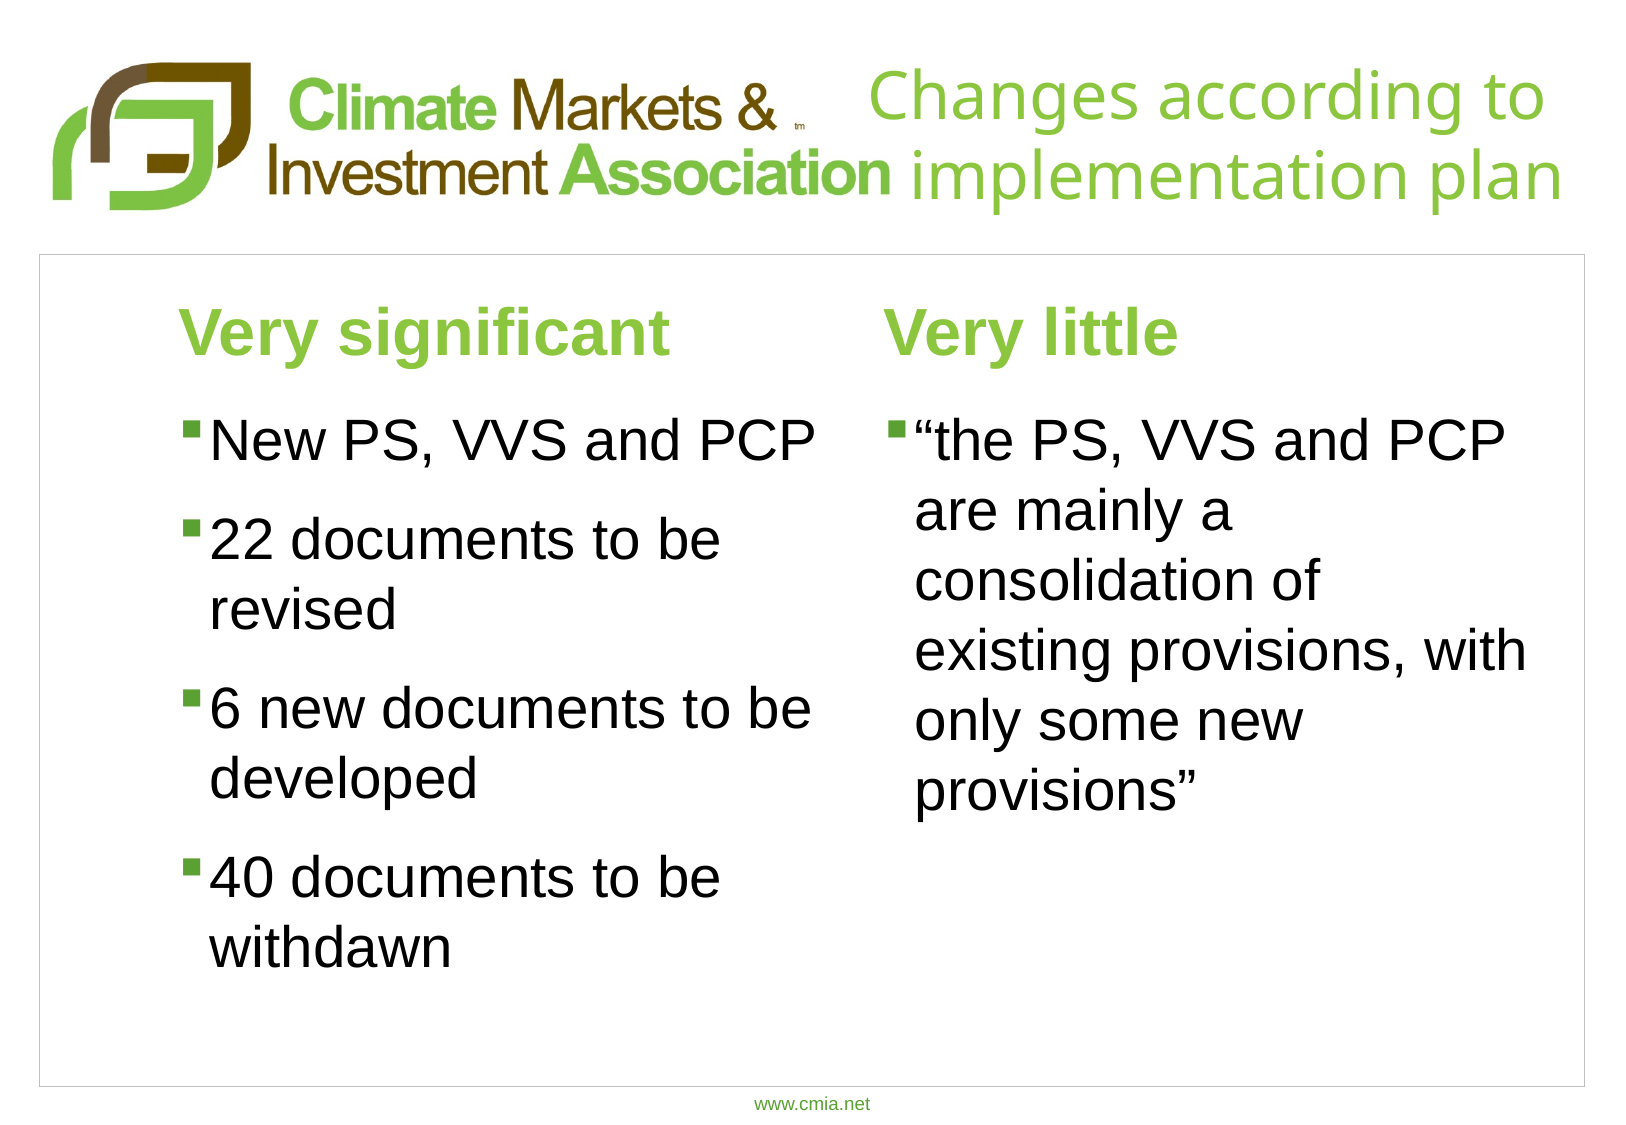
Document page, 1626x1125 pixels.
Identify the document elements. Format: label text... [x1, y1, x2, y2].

title Changes according to implementation plan [81, 45, 1581, 233]
picture [47, 57, 81, 218]
list Very little “the PS, VVS and PCP are mainly a consolidation of existing provisions, with only some new provisions” [868, 281, 1550, 1053]
list Very significant New PS, VVS and PCP 22 documents to be revised 6 new documents to be developed 40 documents to be withdawn [163, 281, 844, 1053]
